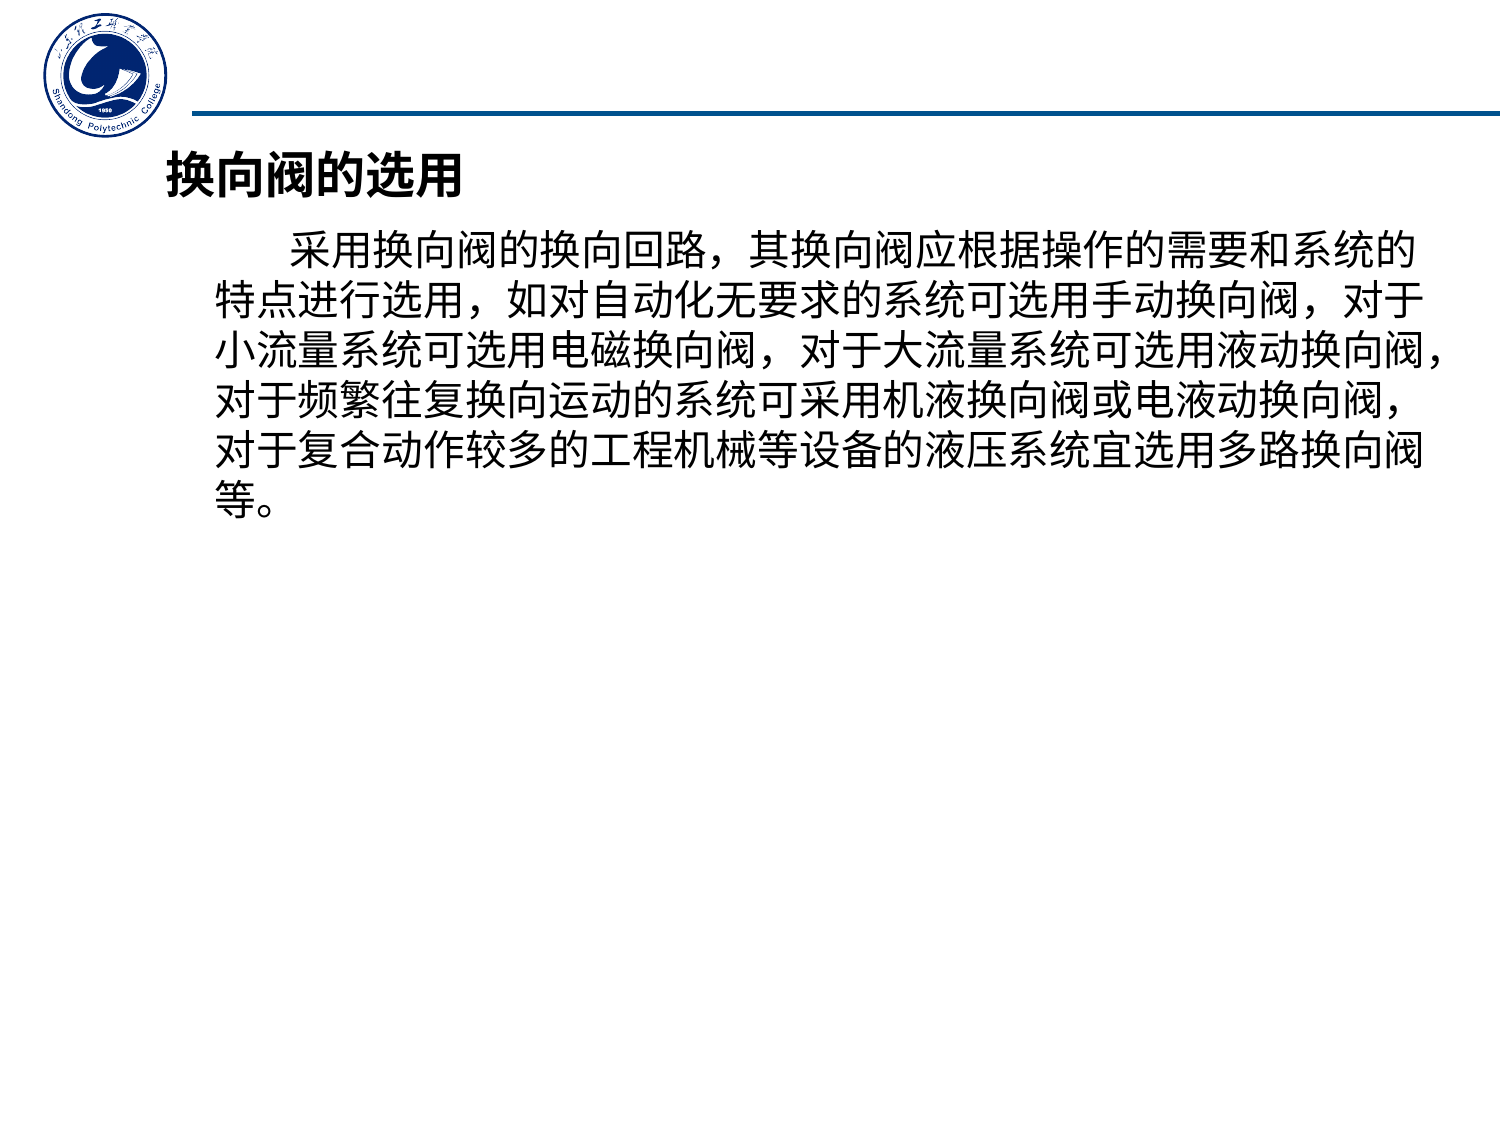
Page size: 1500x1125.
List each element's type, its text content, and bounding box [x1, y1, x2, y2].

title 换向阀的选用 [87, 135, 544, 217]
picture [43, 7, 174, 138]
list 采用换向阀的换向回路，其换向阀应根据操作的需要和系统的特点进行选用，如对自动化无要求的系统可选用手动换向阀，对于小流量系统可选用电磁换向阀，对于大流量系统可选用液动换向阀，对于频繁往复换向运动的系统可采用机液换向阀或电液动换向阀，对于复合动作较多的工程机械等设备的液压系统宜选用多路换向阀等。 [199, 216, 1452, 624]
